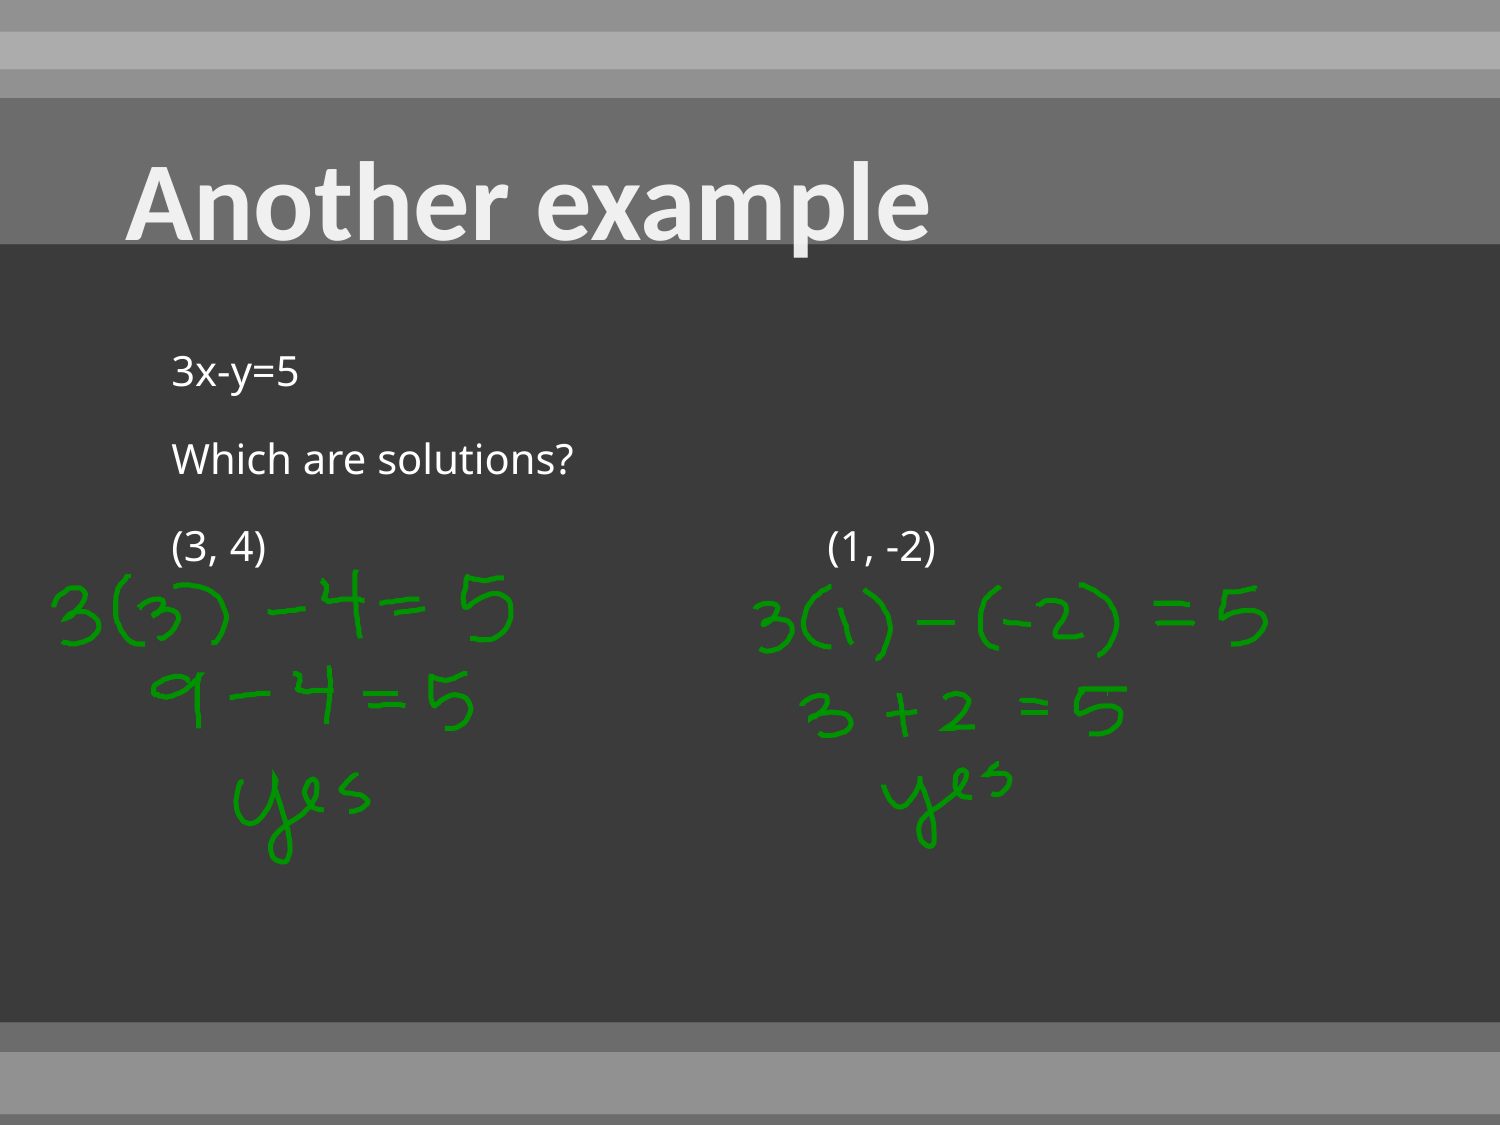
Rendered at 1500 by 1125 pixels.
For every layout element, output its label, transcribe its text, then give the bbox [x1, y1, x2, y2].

picture [0, 0, 1500, 1125]
text_box [113, 574, 146, 647]
text_box [747, 577, 1278, 857]
list 3x-y=5 Which are solutions? (3, 4) (1, -2) [156, 337, 1344, 950]
text_box [324, 665, 333, 725]
text_box [358, 596, 365, 603]
text_box [379, 596, 420, 606]
text_box [292, 671, 327, 694]
text_box [51, 585, 101, 647]
text_box [267, 606, 306, 615]
text_box [338, 772, 371, 814]
title Another example [110, 30, 1390, 271]
text_box [137, 596, 181, 641]
text_box [461, 574, 513, 642]
text_box [368, 702, 406, 708]
text_box [233, 770, 324, 865]
text_box [151, 672, 205, 729]
text_box [394, 606, 426, 616]
text_box [352, 569, 363, 639]
text_box [229, 691, 271, 700]
text_box [320, 578, 353, 604]
text_box [173, 582, 229, 645]
text_box [363, 691, 399, 695]
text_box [753, 583, 1268, 848]
text_box [428, 671, 473, 731]
